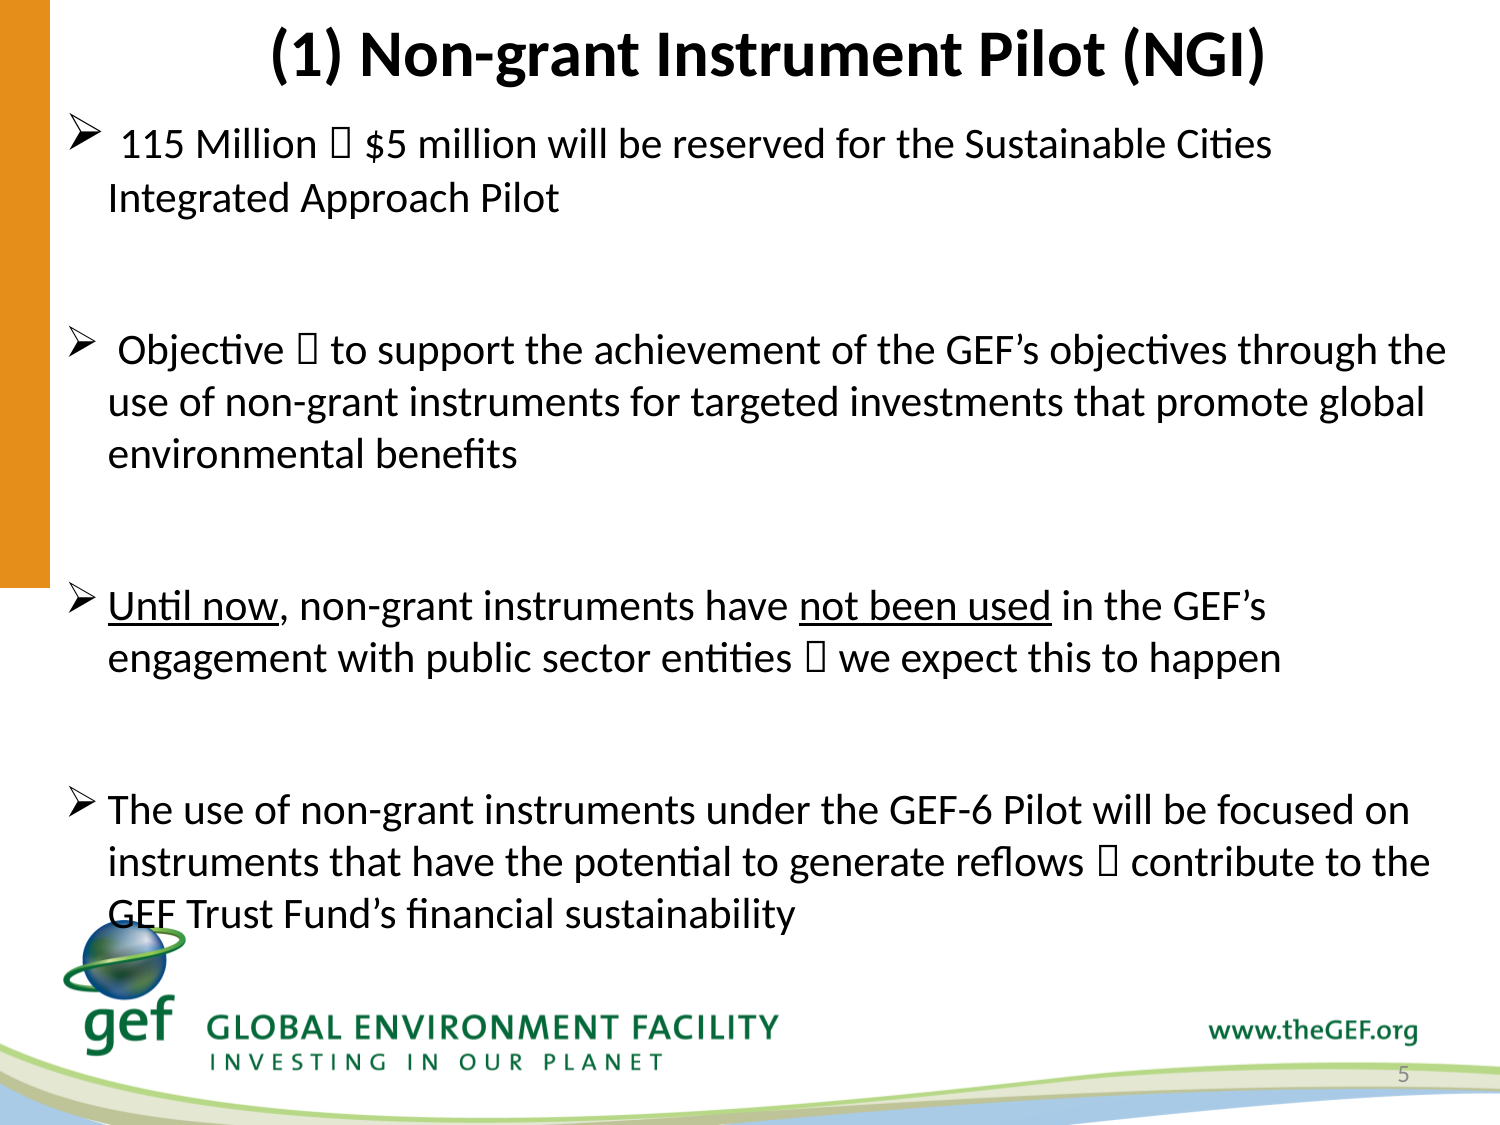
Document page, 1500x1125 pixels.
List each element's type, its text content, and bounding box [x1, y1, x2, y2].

picture [0, 920, 1500, 1125]
slide_number 5 [1074, 1042, 1425, 1103]
picture [0, 0, 50, 588]
title (1) Non-grant Instrument Pilot (NGI) [137, 0, 1400, 99]
list 115 Million  $5 million will be reserved for the Sustainable Cities Integrated Approach Pilot Objective  to support the achievement of the GEF’s objectives through the use of non-grant instruments for targeted investments that promote global environmental benefits Until now, non-grant instruments have not been used in the GEF’s engagement with public sector entities  we expect this to happen The use of non-grant instruments under the GEF-6 Pilot will be focused on instruments that have the potential to generate reflows  contribute to the GEF Trust Fund’s financial sustainability [50, 99, 1475, 950]
